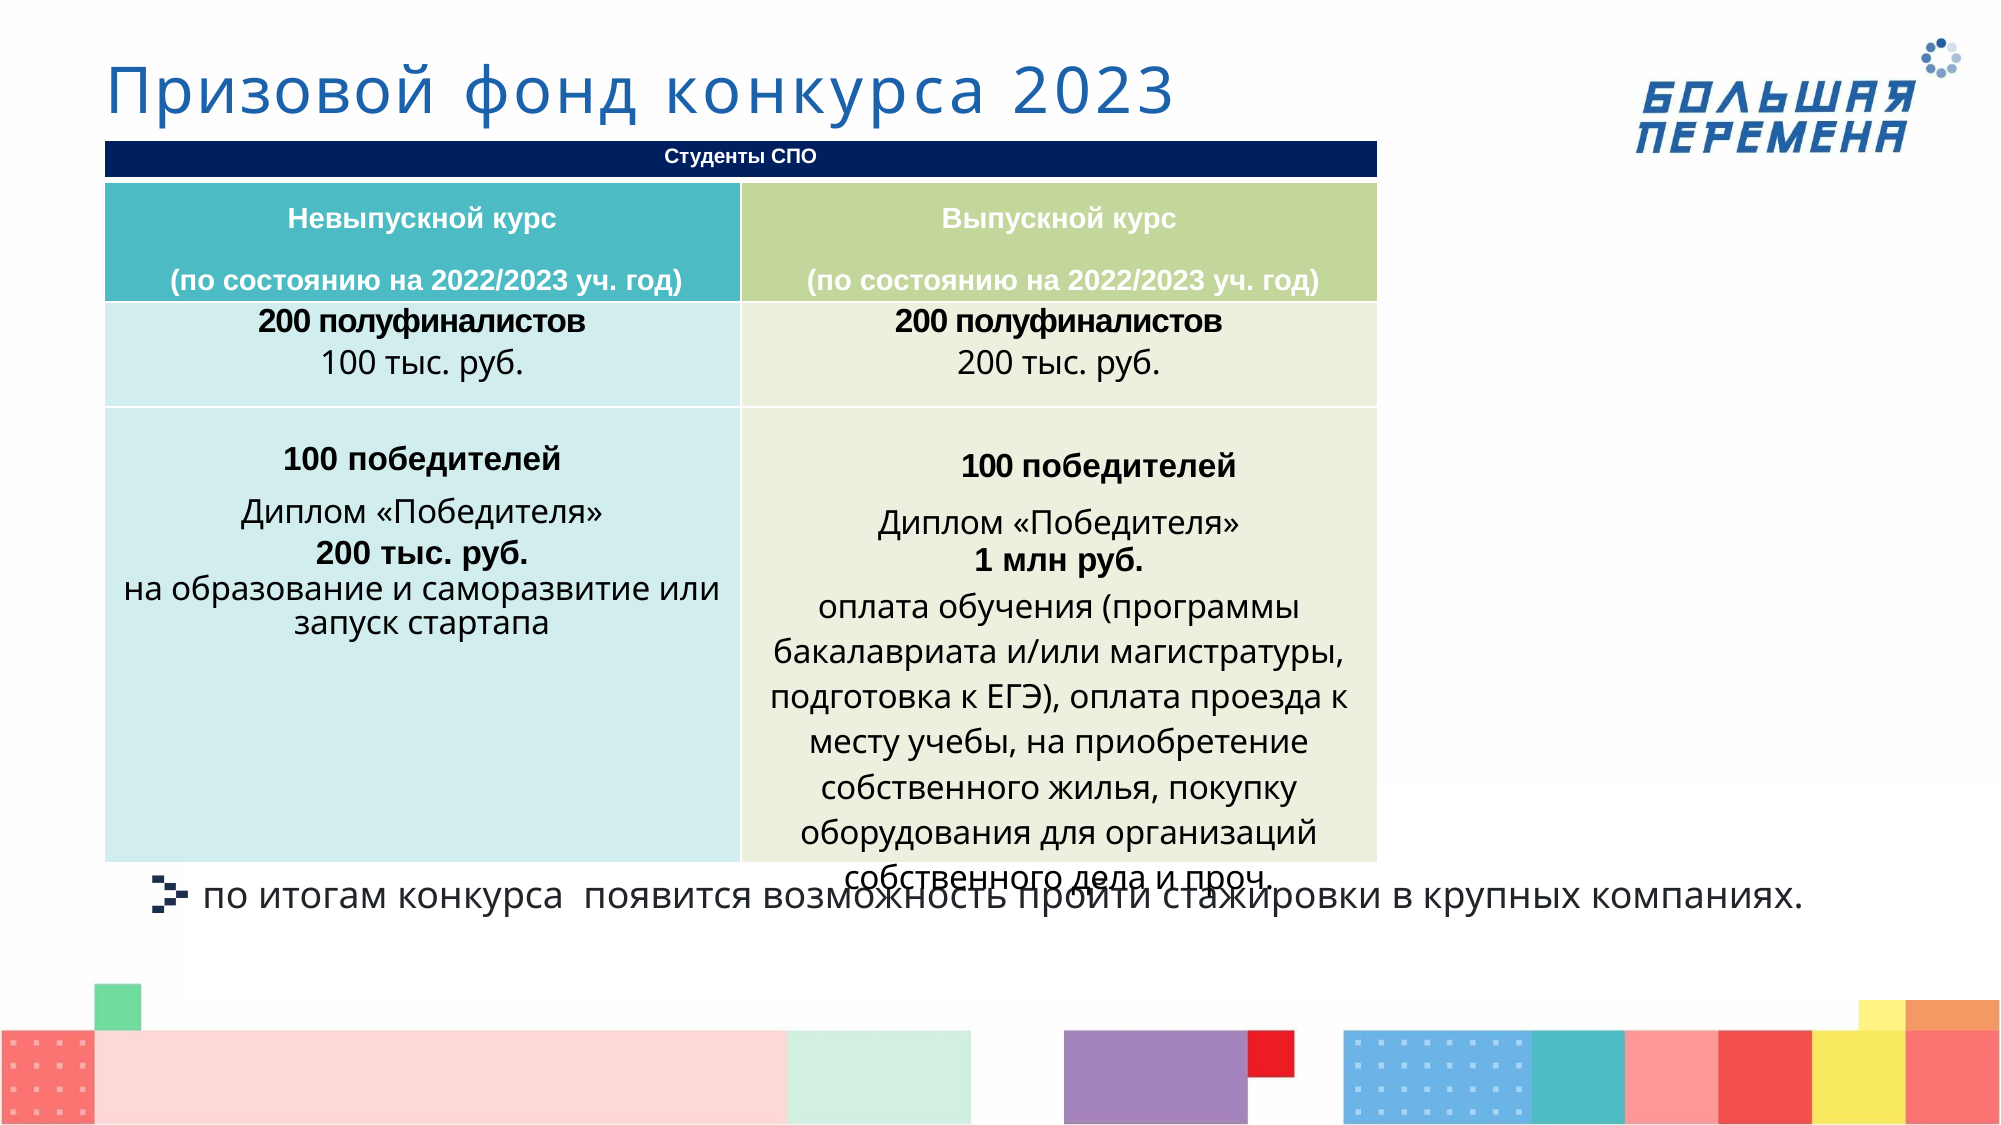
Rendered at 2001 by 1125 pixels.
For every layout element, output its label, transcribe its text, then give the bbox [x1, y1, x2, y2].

table_cell 100 победителей [742, 408, 1377, 510]
table_cell Выпускной курс (по состоянию на 2022/2023 уч. год) [742, 183, 1377, 301]
text_box по итогам конкурса появится возможность пройти стажировки в крупных компаниях. [185, 785, 2000, 1002]
title Призовой фонд конкурса 2023 [103, 46, 1250, 140]
table_cell Невыпускной курс (по состоянию на 2022/2023 уч. год) [105, 183, 740, 301]
table_cell 200 полуфиналистов 100 тыс. руб. [105, 303, 740, 406]
table_cell Диплом «Победителя» 1 млн руб. оплата обучения (программы бакалавриата и/или магистратуры, подготовка к ЕГЭ), оплата проезда к месту учебы, на приобретение собственного жилья, покупку оборудования для организаций собственного дела и проч. [742, 510, 1377, 862]
picture [0, 0, 2000, 1125]
table_cell 100 победителей [105, 408, 740, 510]
table_cell Диплом «Победителя» 200 тыс. руб. на образование и саморазвитие или запуск стартапа [105, 510, 740, 862]
table_cell 200 полуфиналистов 200 тыс. руб. [742, 303, 1377, 406]
table_header Студенты СПО [105, 141, 1377, 177]
